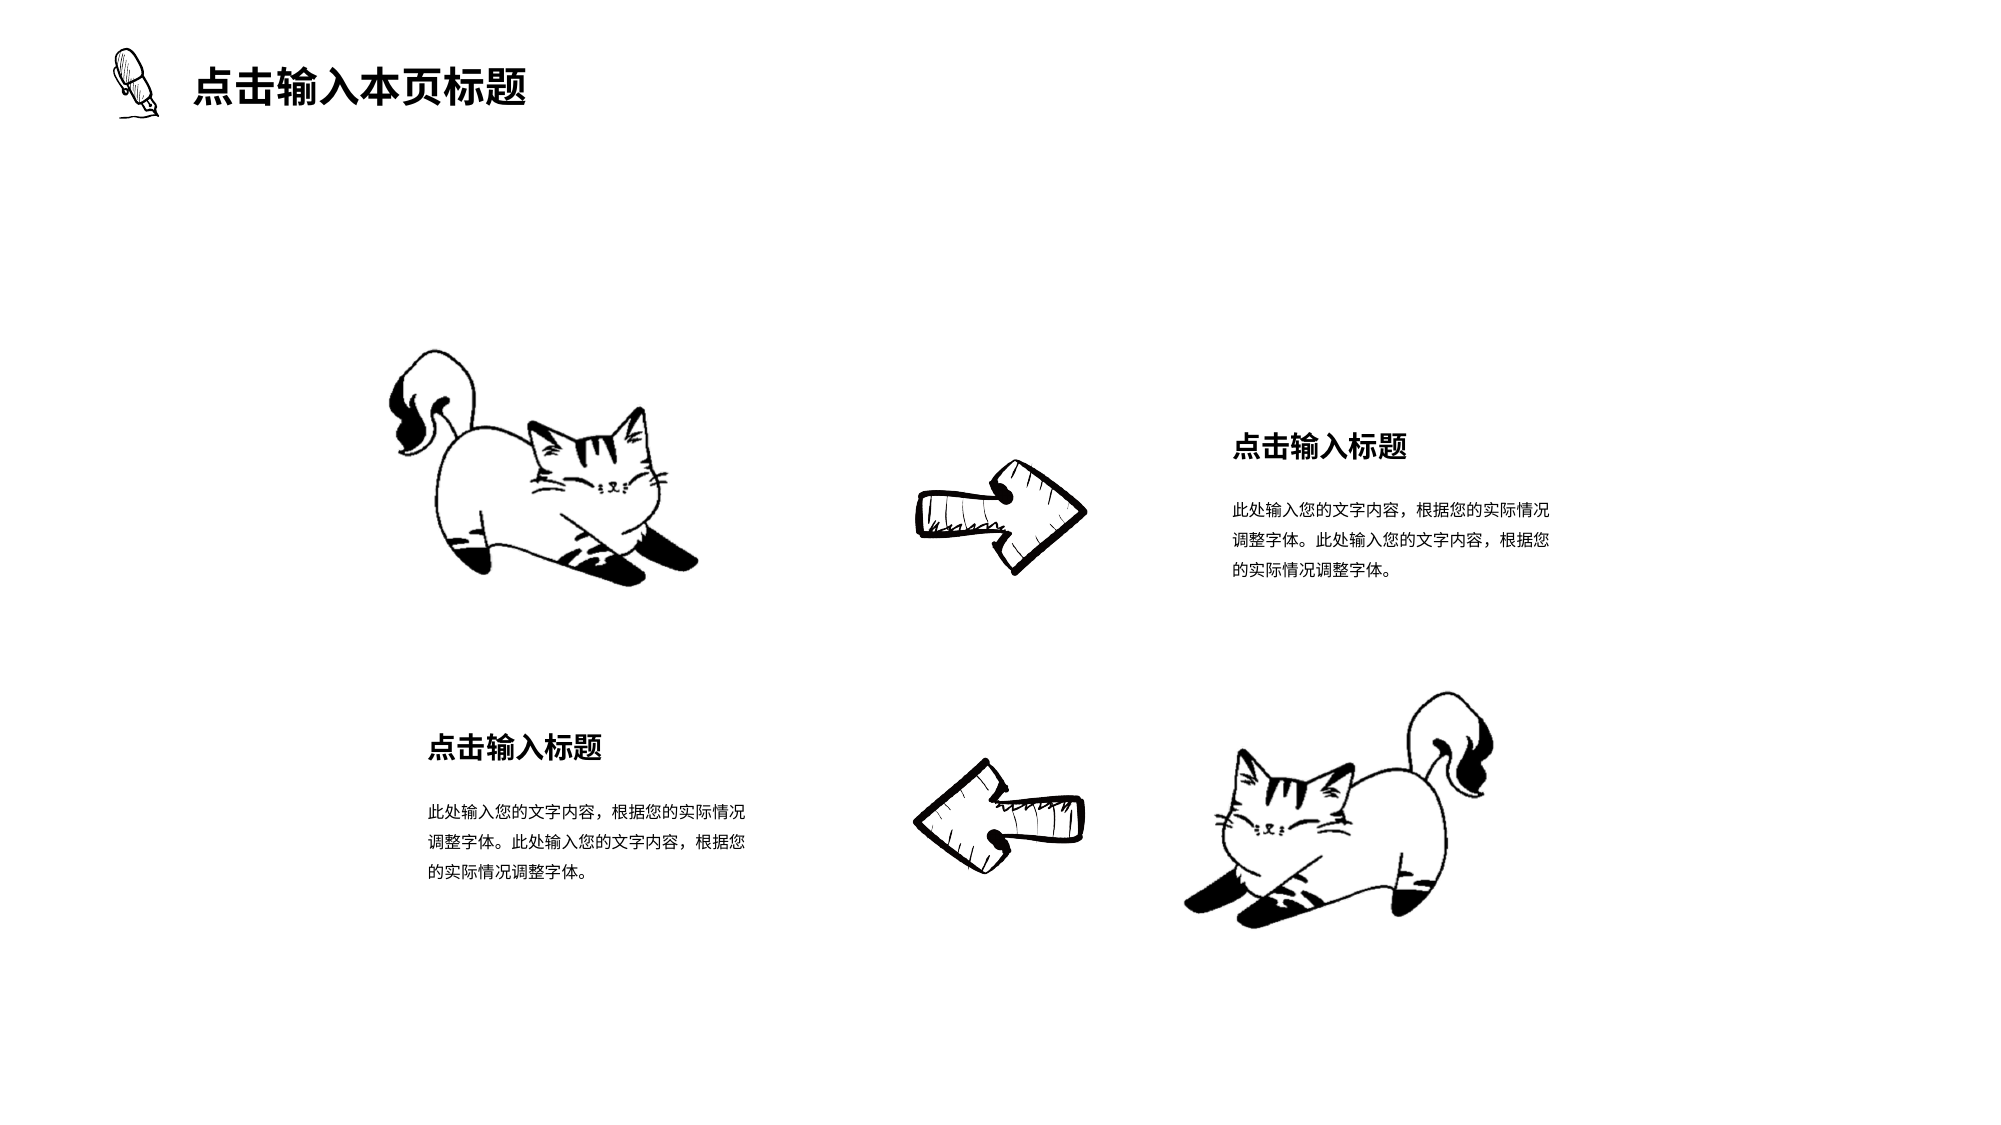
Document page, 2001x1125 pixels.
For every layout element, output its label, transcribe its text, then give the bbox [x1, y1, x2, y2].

text_box 此处输入您的文字内容，根据您的实际情况调整字体。此处输入您的文字内容，根据您的实际情况调整字体。 [1217, 482, 1566, 588]
text_box 点击输入标题 [1217, 420, 1514, 471]
picture [895, 416, 1105, 586]
text_box 点击输入标题 [412, 721, 710, 772]
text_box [111, 47, 160, 119]
text_box 此处输入您的文字内容，根据您的实际情况调整字体。此处输入您的文字内容，根据您的实际情况调整字体。 [412, 784, 761, 889]
picture [896, 747, 1105, 917]
picture [368, 340, 710, 592]
text_box 点击输入本页标题 [178, 53, 676, 118]
picture [1172, 682, 1514, 934]
